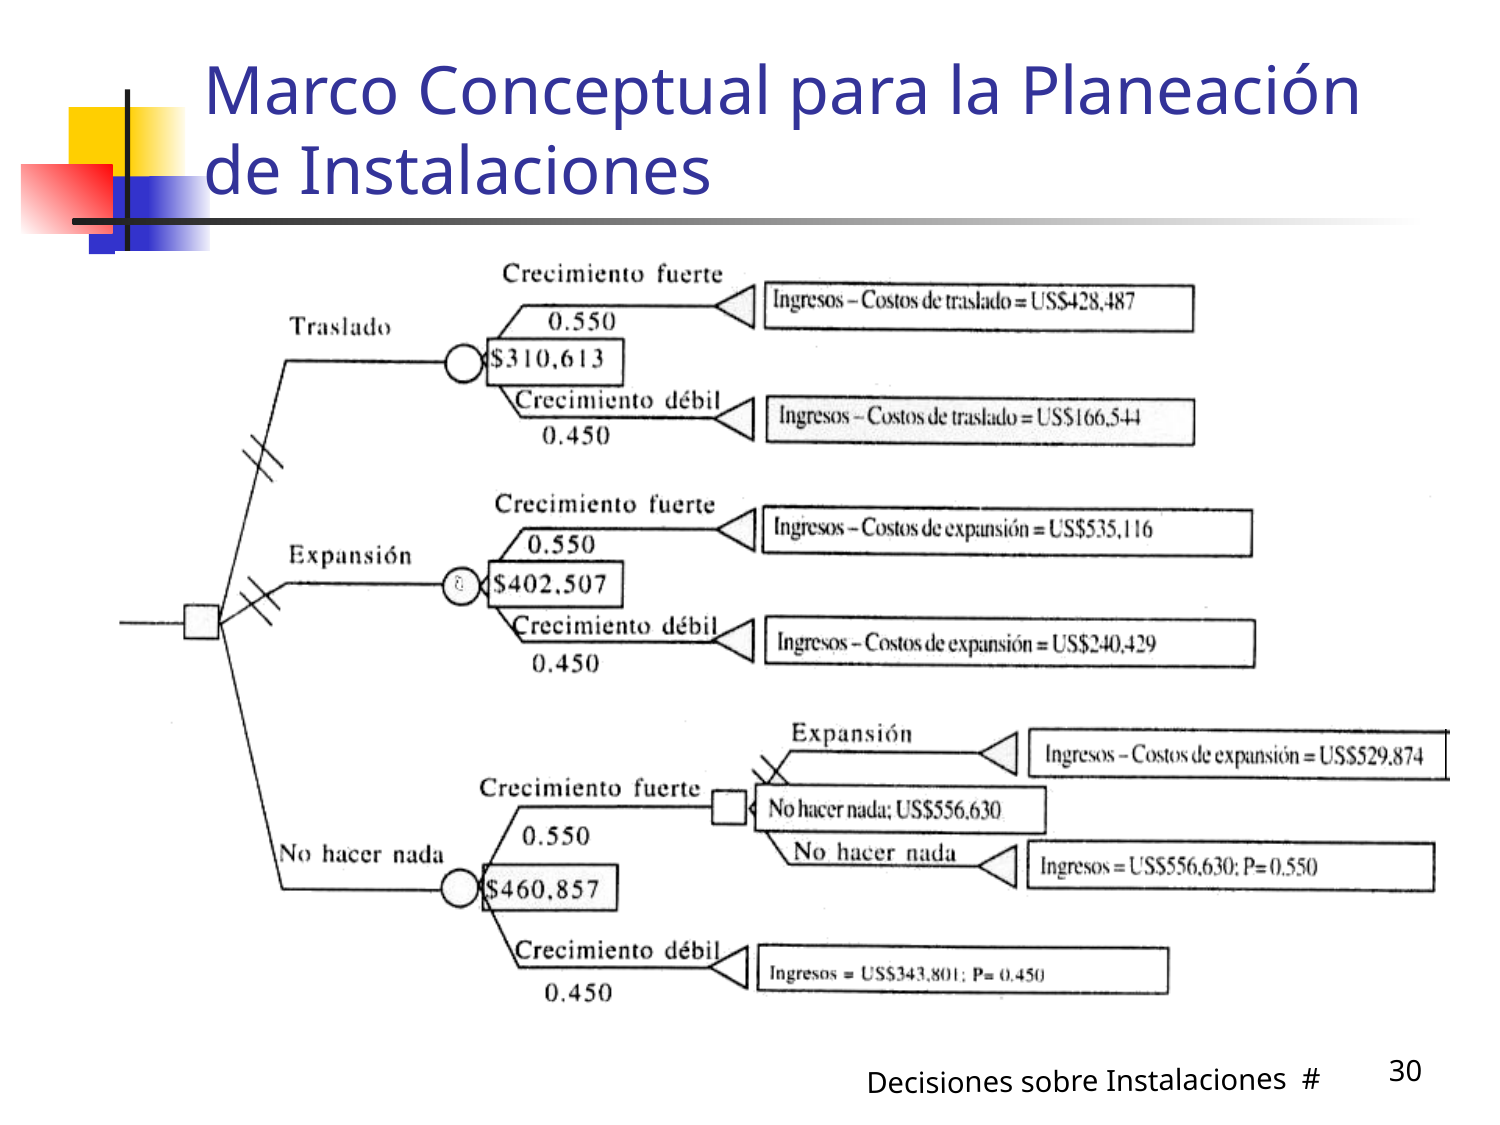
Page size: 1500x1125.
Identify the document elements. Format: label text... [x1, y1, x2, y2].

slide_number 30 [1124, 1035, 1438, 1101]
title Marco Conceptual para la Planeación de Instalaciones [188, 27, 1468, 216]
picture [115, 251, 1451, 1026]
footer Decisiones sobre Instalaciones # [773, 1035, 1414, 1110]
